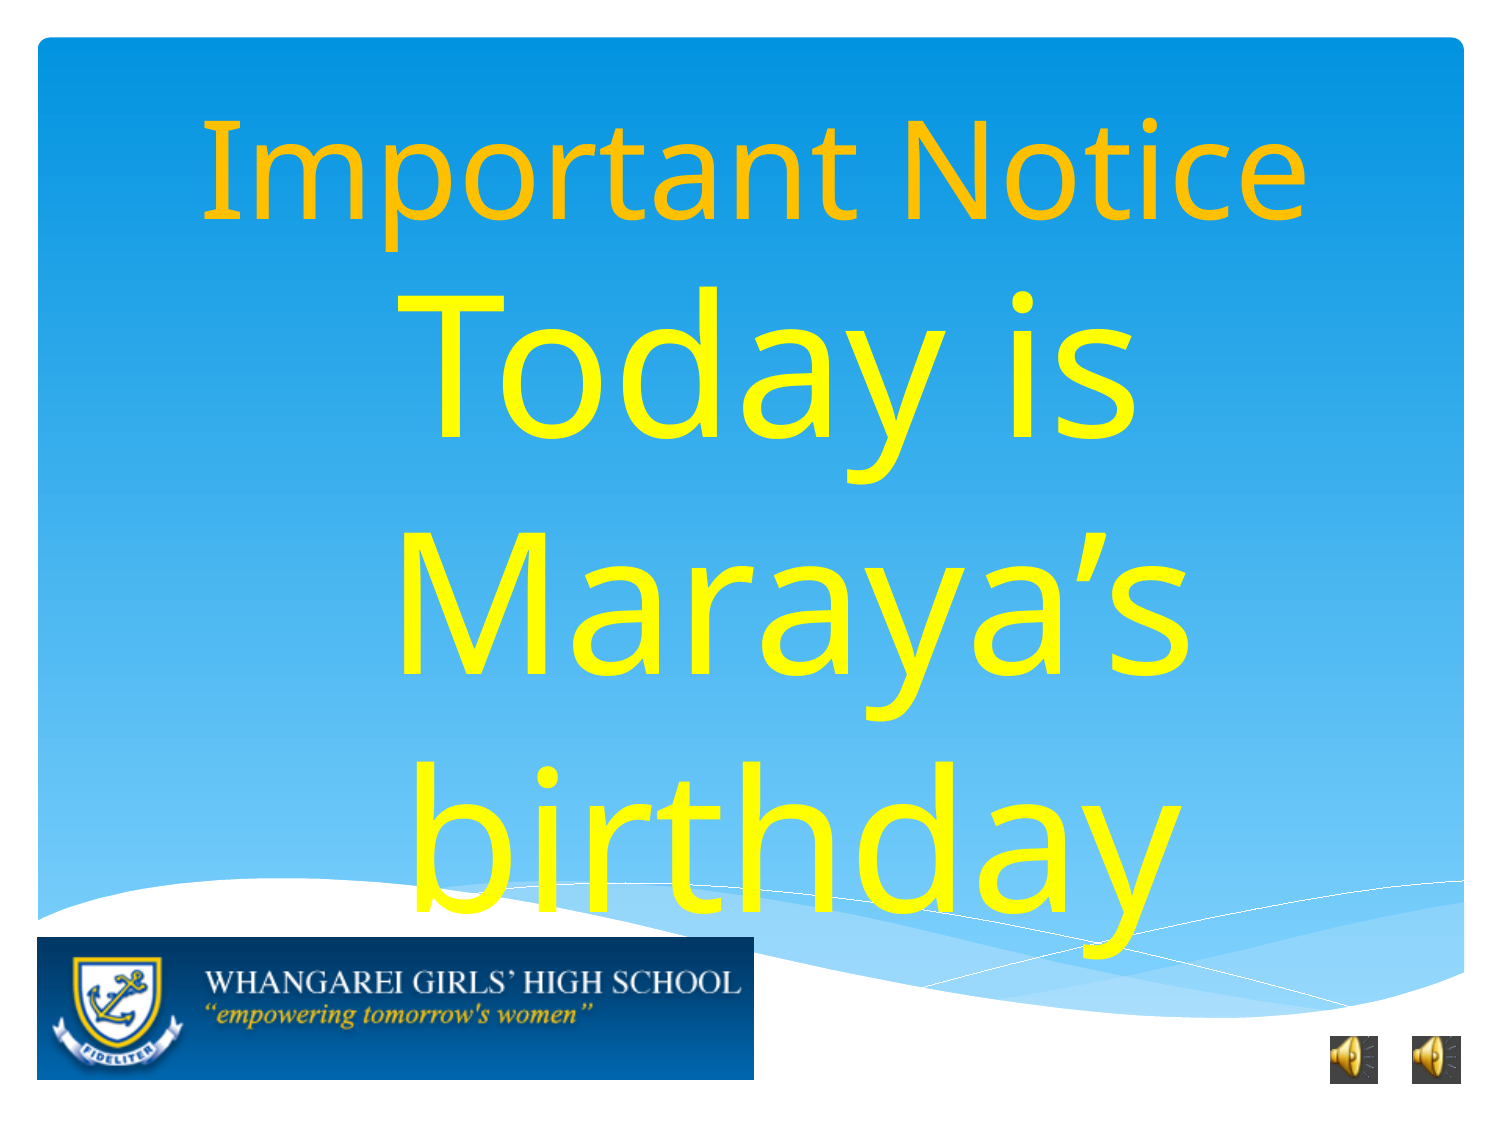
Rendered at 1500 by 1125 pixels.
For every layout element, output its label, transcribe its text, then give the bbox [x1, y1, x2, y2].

text_box Important Notice [149, 37, 1362, 255]
picture [1328, 1034, 1380, 1086]
text_box Today is Maraya’s birthday [149, 231, 1391, 963]
picture [37, 937, 754, 1080]
picture [1411, 1034, 1462, 1086]
